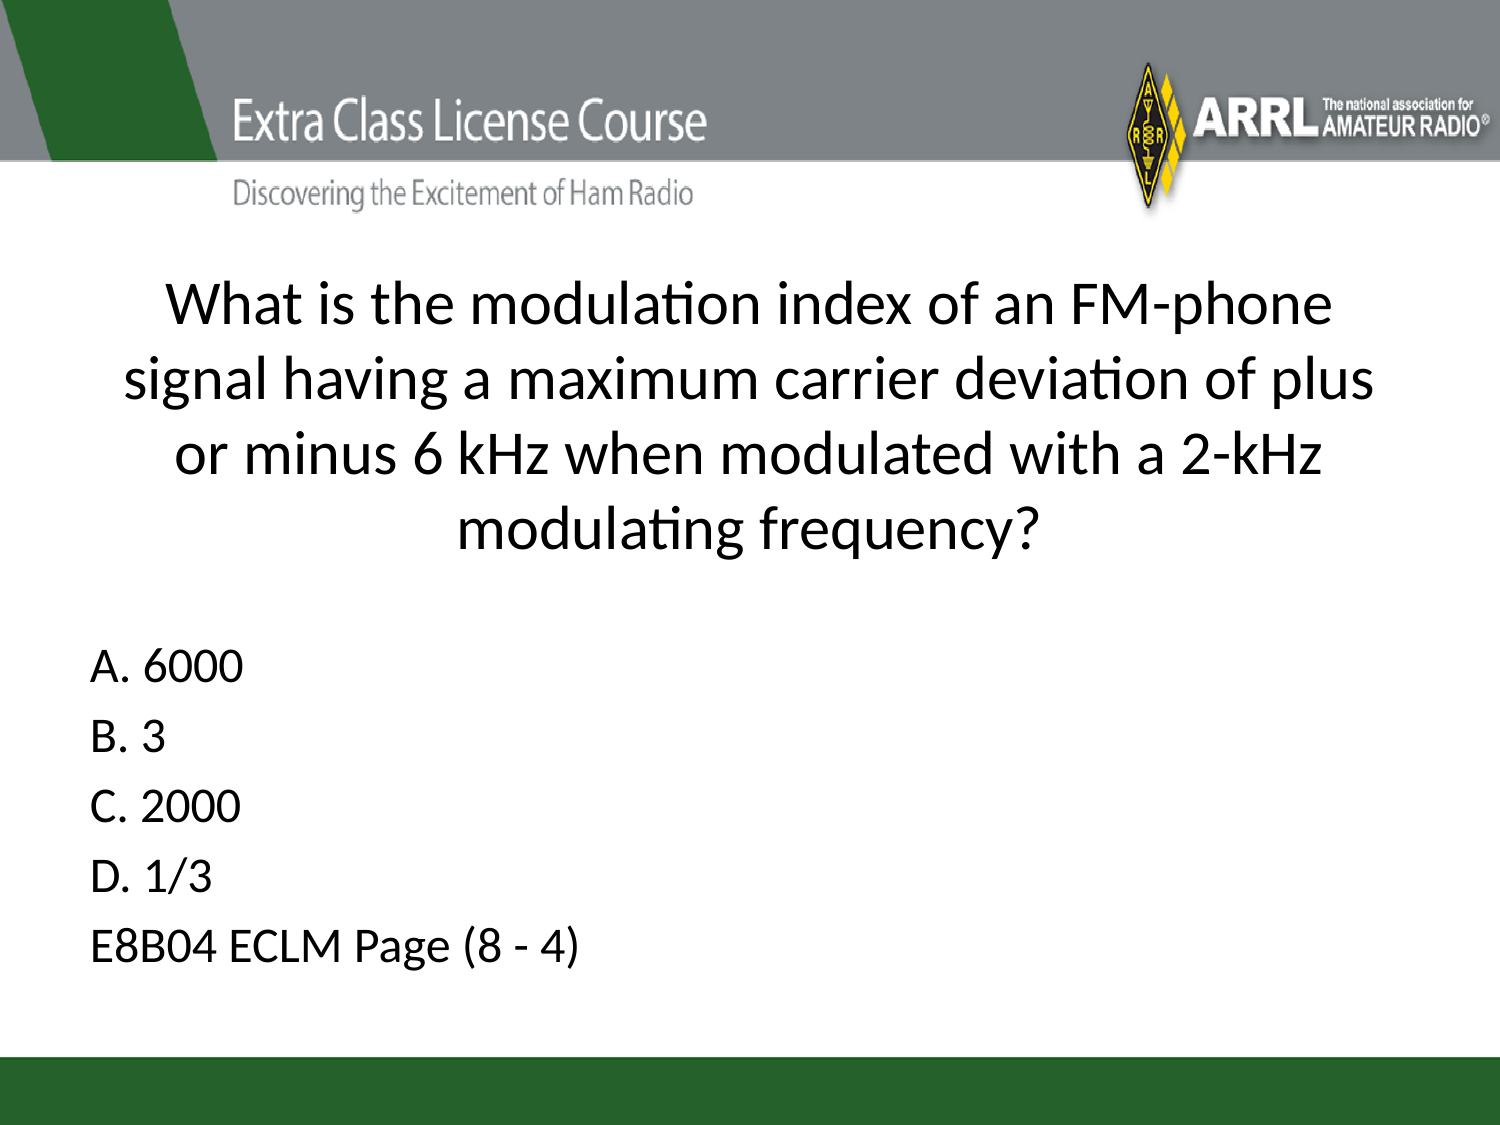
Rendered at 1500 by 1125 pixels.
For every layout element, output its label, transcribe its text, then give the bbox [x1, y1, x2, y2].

picture [0, 0, 1500, 1125]
list A. 6000 B. 3 C. 2000 D. 1/3 E8B04 ECLM Page (8 - 4) [75, 624, 1425, 988]
title What is the modulation index of an FM-phone signal having a maximum carrier deviation of plus or minus 6 kHz when modulated with a 2-kHz modulating frequency? [75, 254, 1425, 435]
